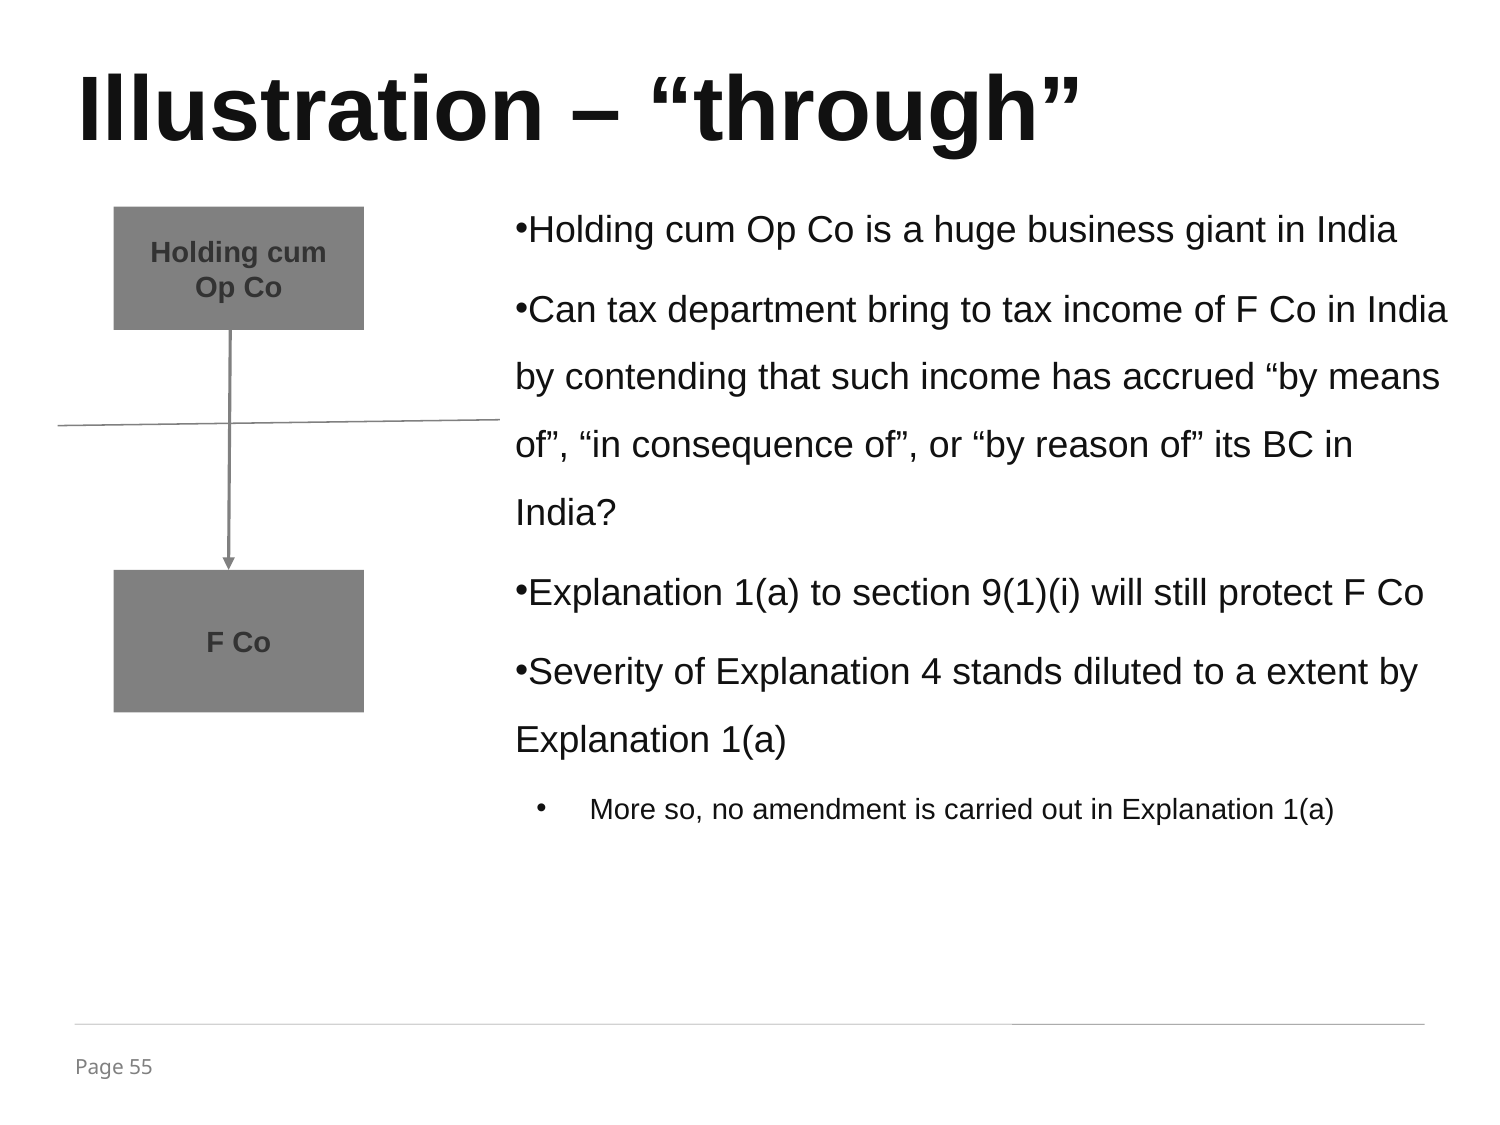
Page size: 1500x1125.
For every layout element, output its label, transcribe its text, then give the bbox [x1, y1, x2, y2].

list Holding cum Op Co is a huge business giant in India Can tax department bring to tax income of F Co in India by contending that such income has accrued “by means of”, “in consequence of”, or “by reason of” its BC in India? Explanation 1(a) to section 9(1)(i) will still protect F Co Severity of Explanation 4 stands diluted to a extent by Explanation 1(a) More so, no amendment is carried out in Explanation 1(a) [500, 174, 1475, 895]
title Illustration – “through” [62, 58, 1413, 200]
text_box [35, 206, 501, 713]
